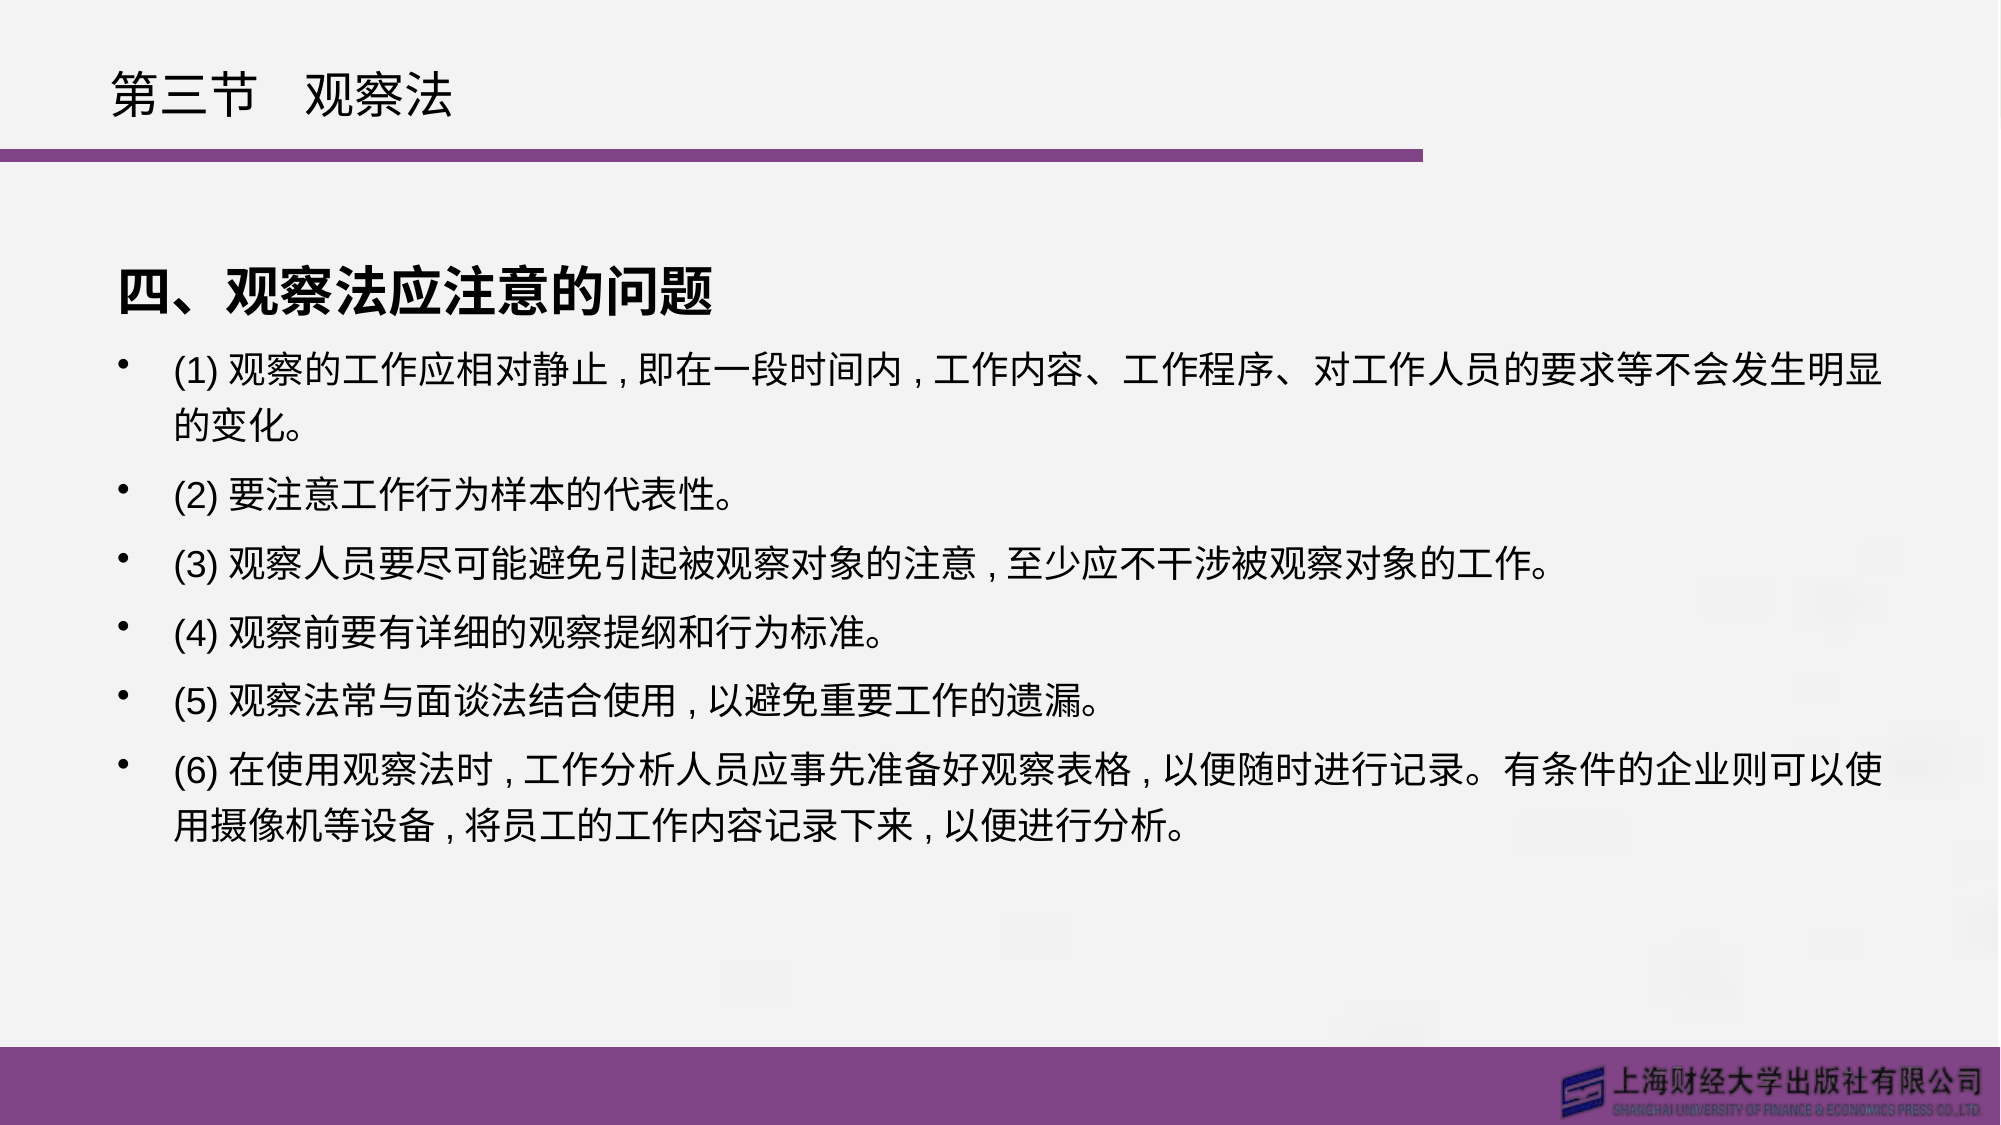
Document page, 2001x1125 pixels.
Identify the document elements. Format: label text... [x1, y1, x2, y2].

title 第三节 观察法 [94, 42, 1451, 146]
list 四、观察法应注意的问题 (1)观察的工作应相对静止,即在一段时间内,工作内容、工作程序、对工作人员的要求等不会发生明显的变化。 (2)要注意工作行为样本的代表性。 (3)观察人员要尽可能避免引起被观察对象的注意,至少应不干涉被观察对象的工作。 (4)观察前要有详细的观察提纲和行为标准。 (5)观察法常与面谈法结合使用,以避免重要工作的遗漏。 (6)在使用观察法时,工作分析人员应事先准备好观察表格,以便随时进行记录。有条件的企业则可以使用摄像机等设备,将员工的工作内容记录下来,以便进行分析。 [102, 233, 1898, 1032]
picture [0, 0, 2001, 1125]
